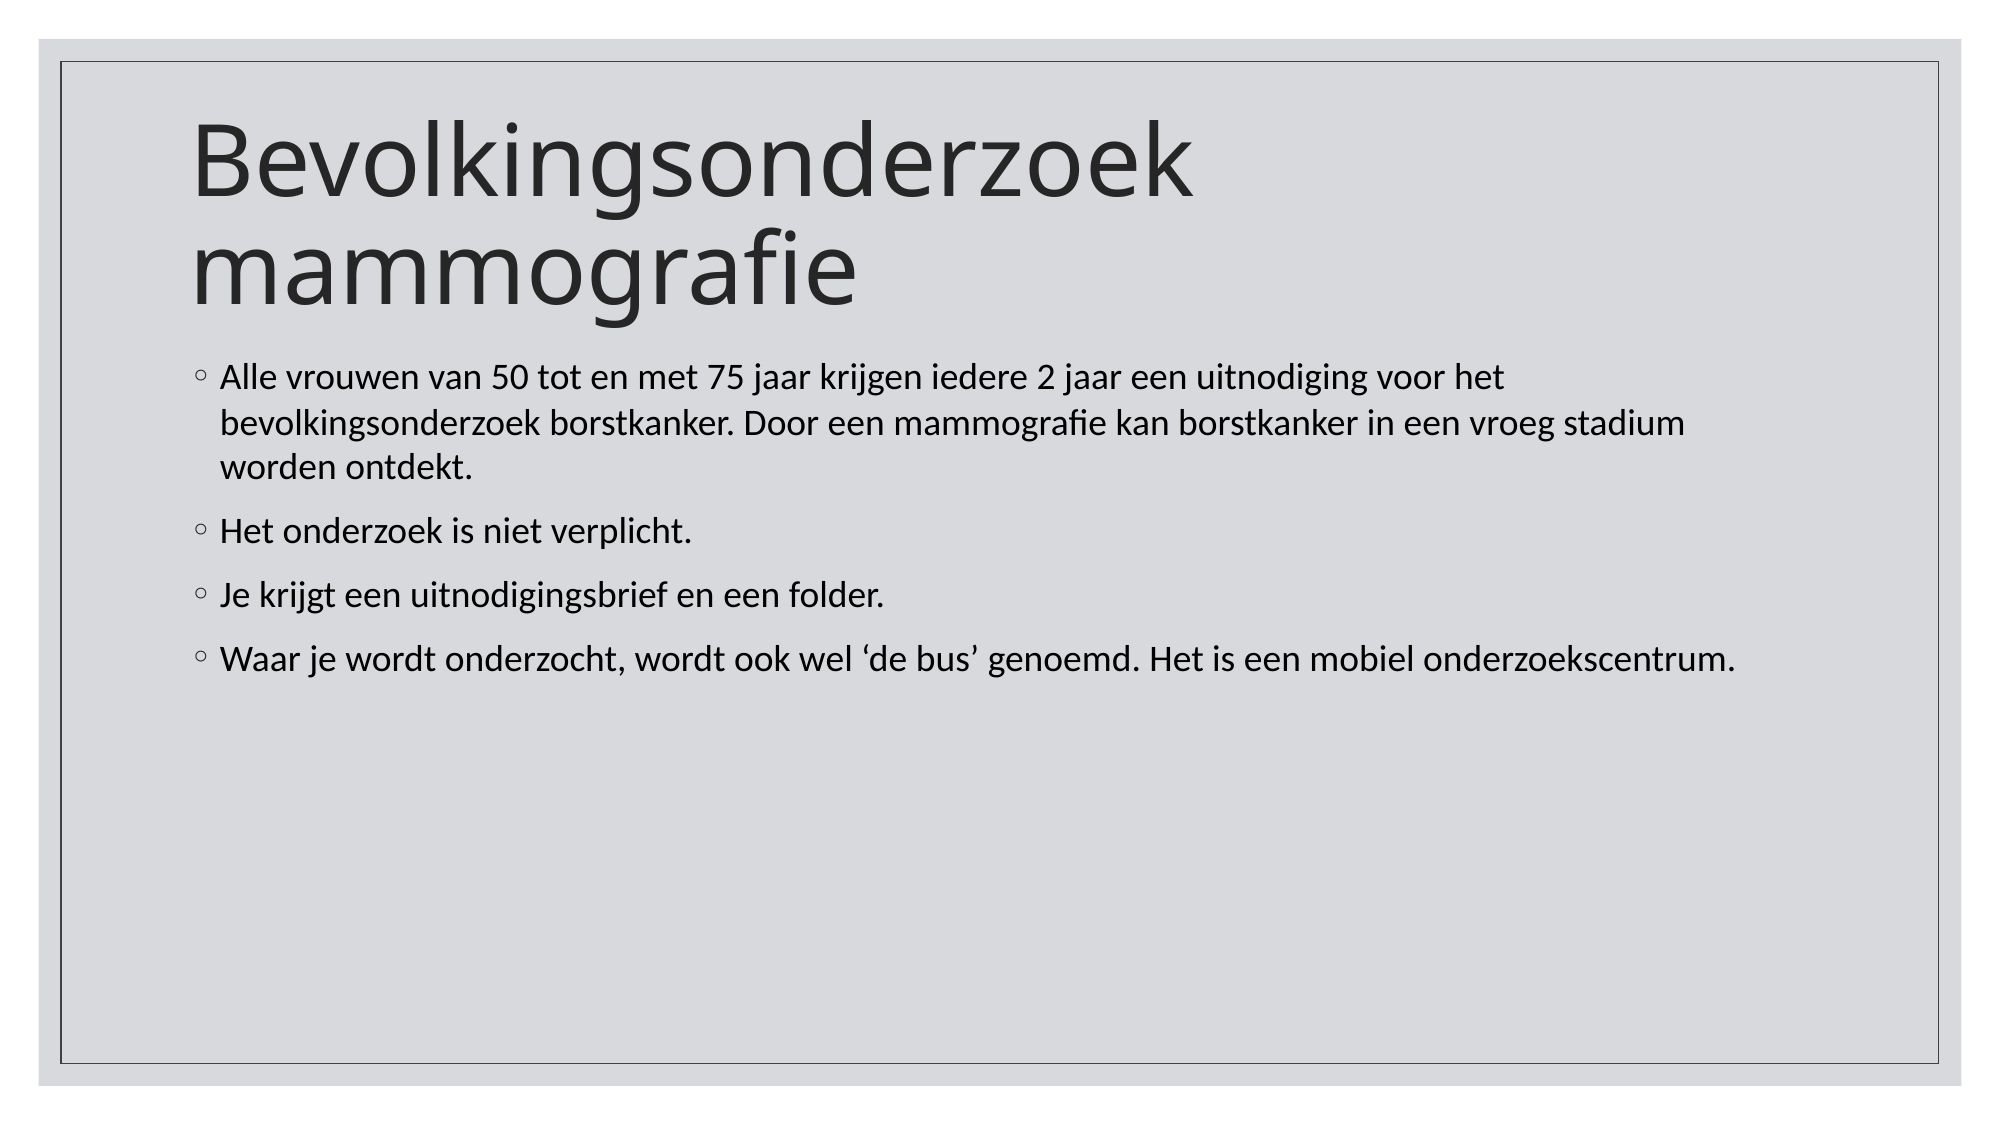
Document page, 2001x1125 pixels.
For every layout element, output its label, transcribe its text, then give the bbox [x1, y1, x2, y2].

list Alle vrouwen van 50 tot en met 75 jaar krijgen iedere 2 jaar een uitnodiging voor het bevolkingsonderzoek borstkanker. Door een mammografie kan borstkanker in een vroeg stadium worden ontdekt. Het onderzoek is niet verplicht. Je krijgt een uitnodigingsbrief en een folder. Waar je wordt onderzocht, wordt ook wel ‘de bus’ genoemd. Het is een mobiel onderzoekscentrum. [174, 345, 1825, 990]
title Bevolkingsonderzoek mammografie [174, 105, 1825, 331]
